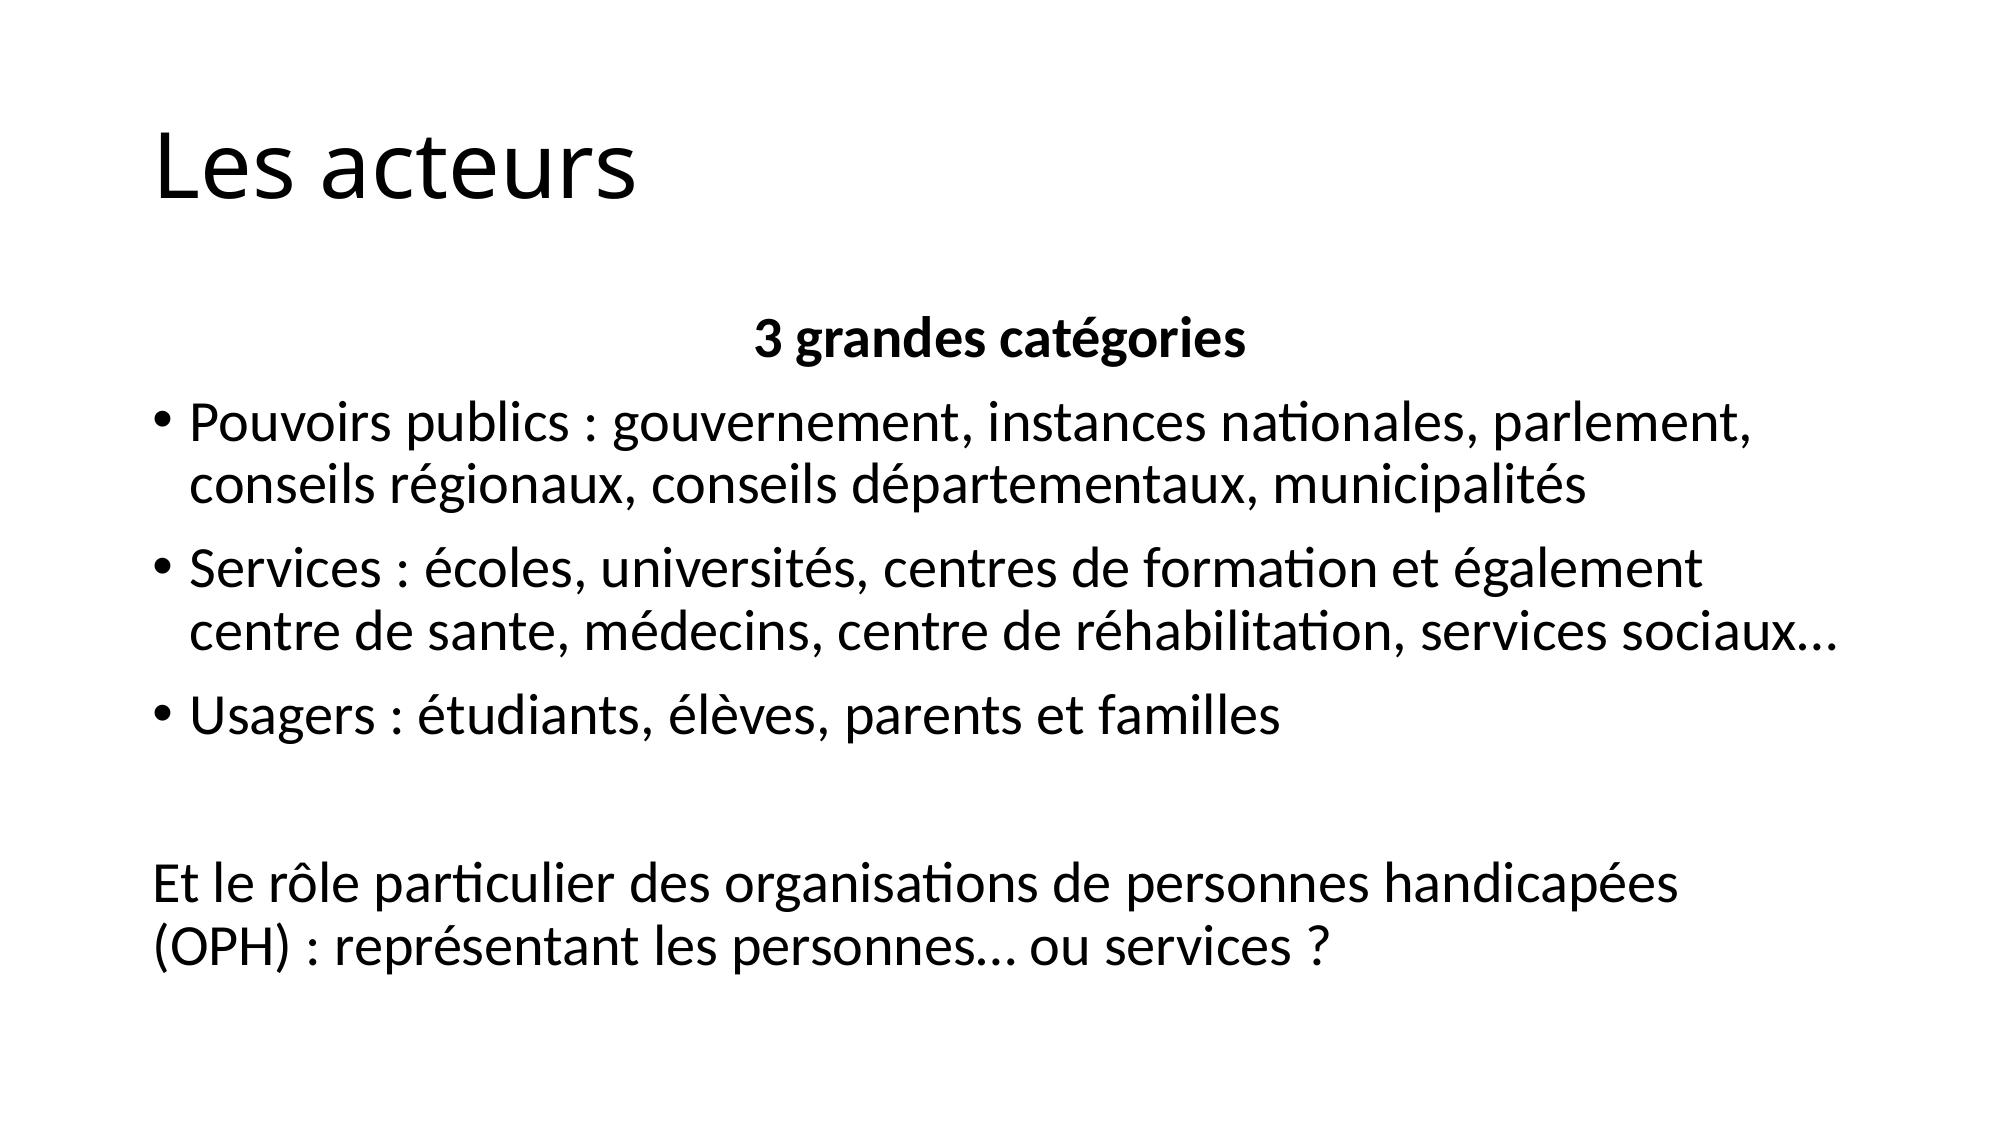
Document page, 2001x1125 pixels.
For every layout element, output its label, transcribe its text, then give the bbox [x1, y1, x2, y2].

title Les acteurs [137, 59, 1863, 278]
list 3 grandes catégories Pouvoirs publics : gouvernement, instances nationales, parlement, conseils régionaux, conseils départementaux, municipalités Services : écoles, universités, centres de formation et également centre de sante, médecins, centre de réhabilitation, services sociaux… Usagers : étudiants, élèves, parents et familles Et le rôle particulier des organisations de personnes handicapées (OPH) : représentant les personnes… ou services ? [137, 299, 1863, 1014]
